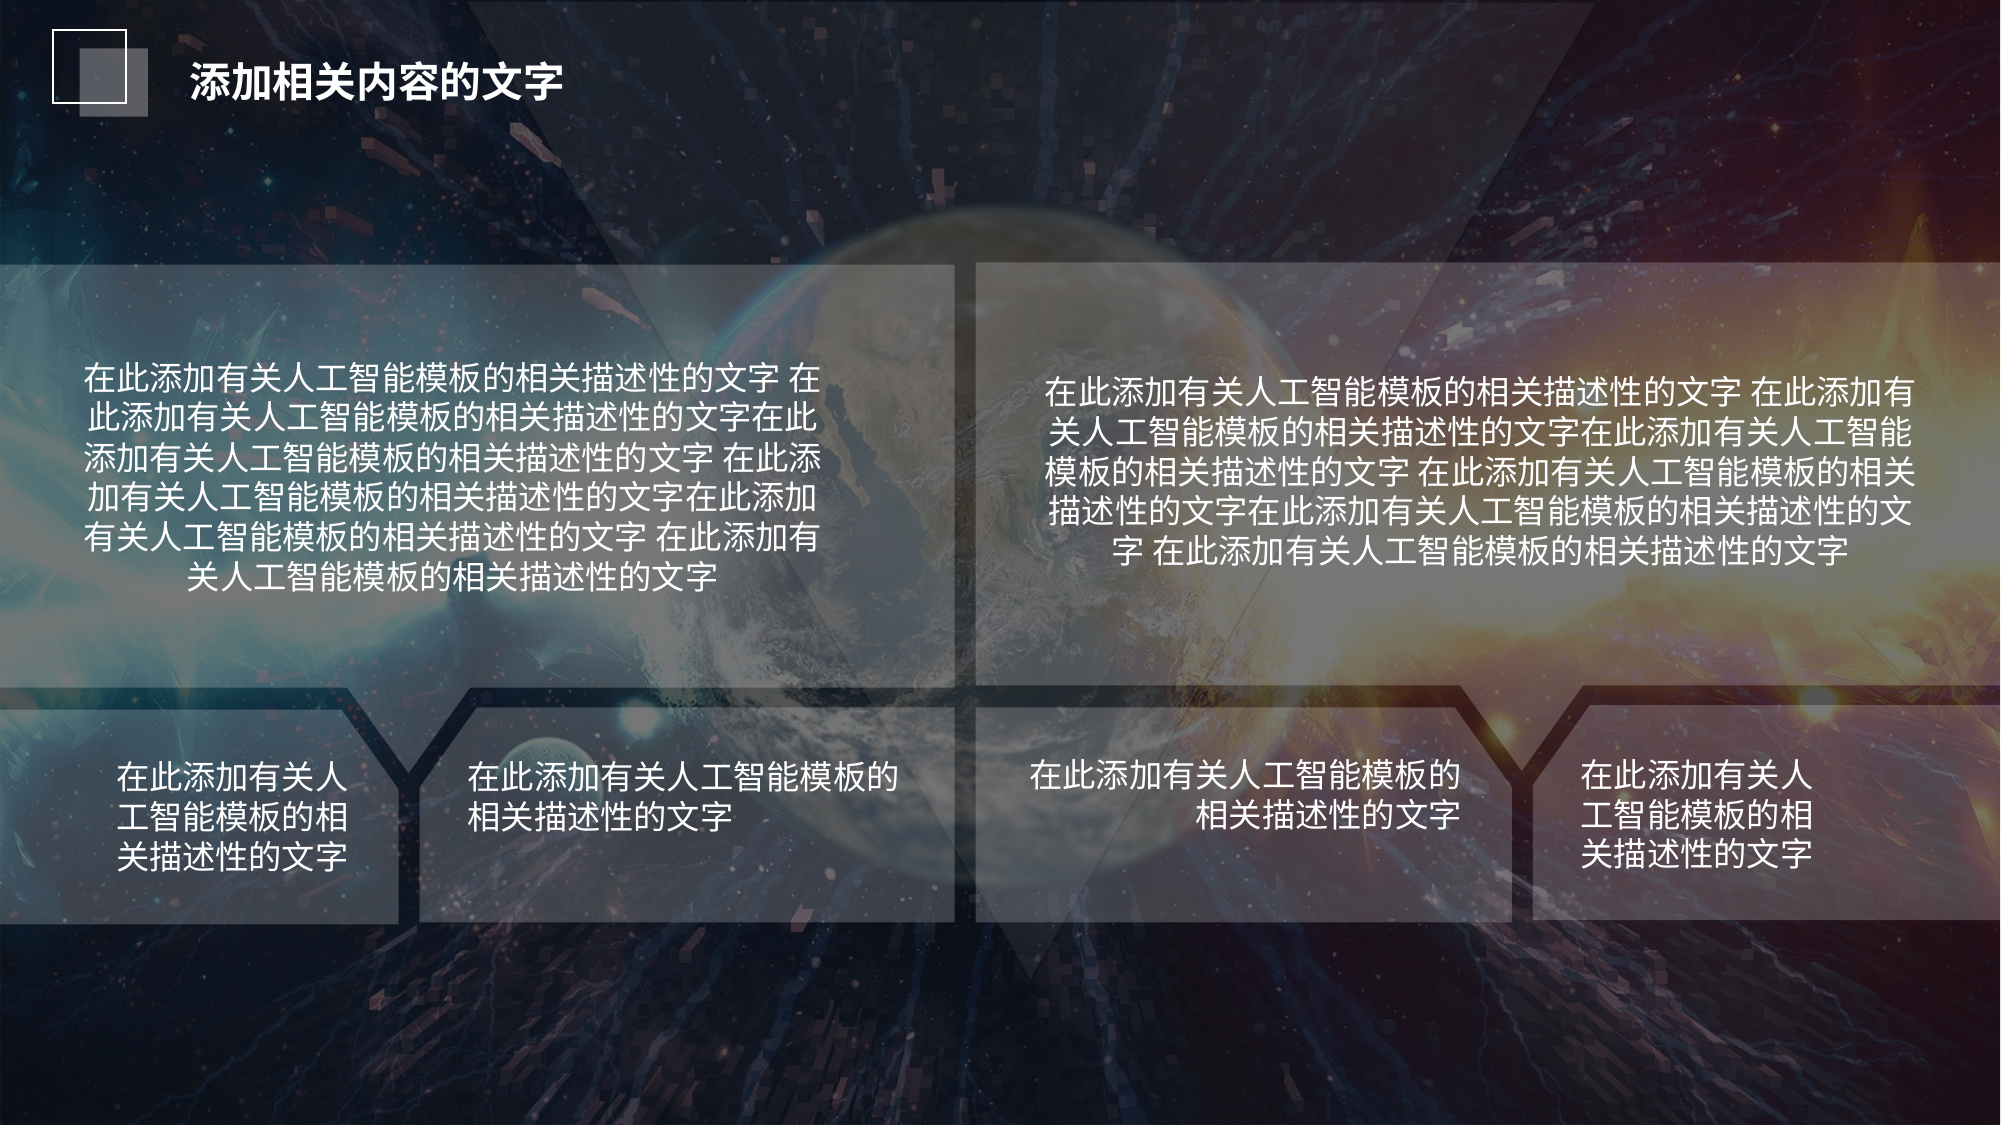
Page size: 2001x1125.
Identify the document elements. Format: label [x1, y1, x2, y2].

text_box [0, 264, 955, 925]
text_box [975, 262, 2000, 923]
